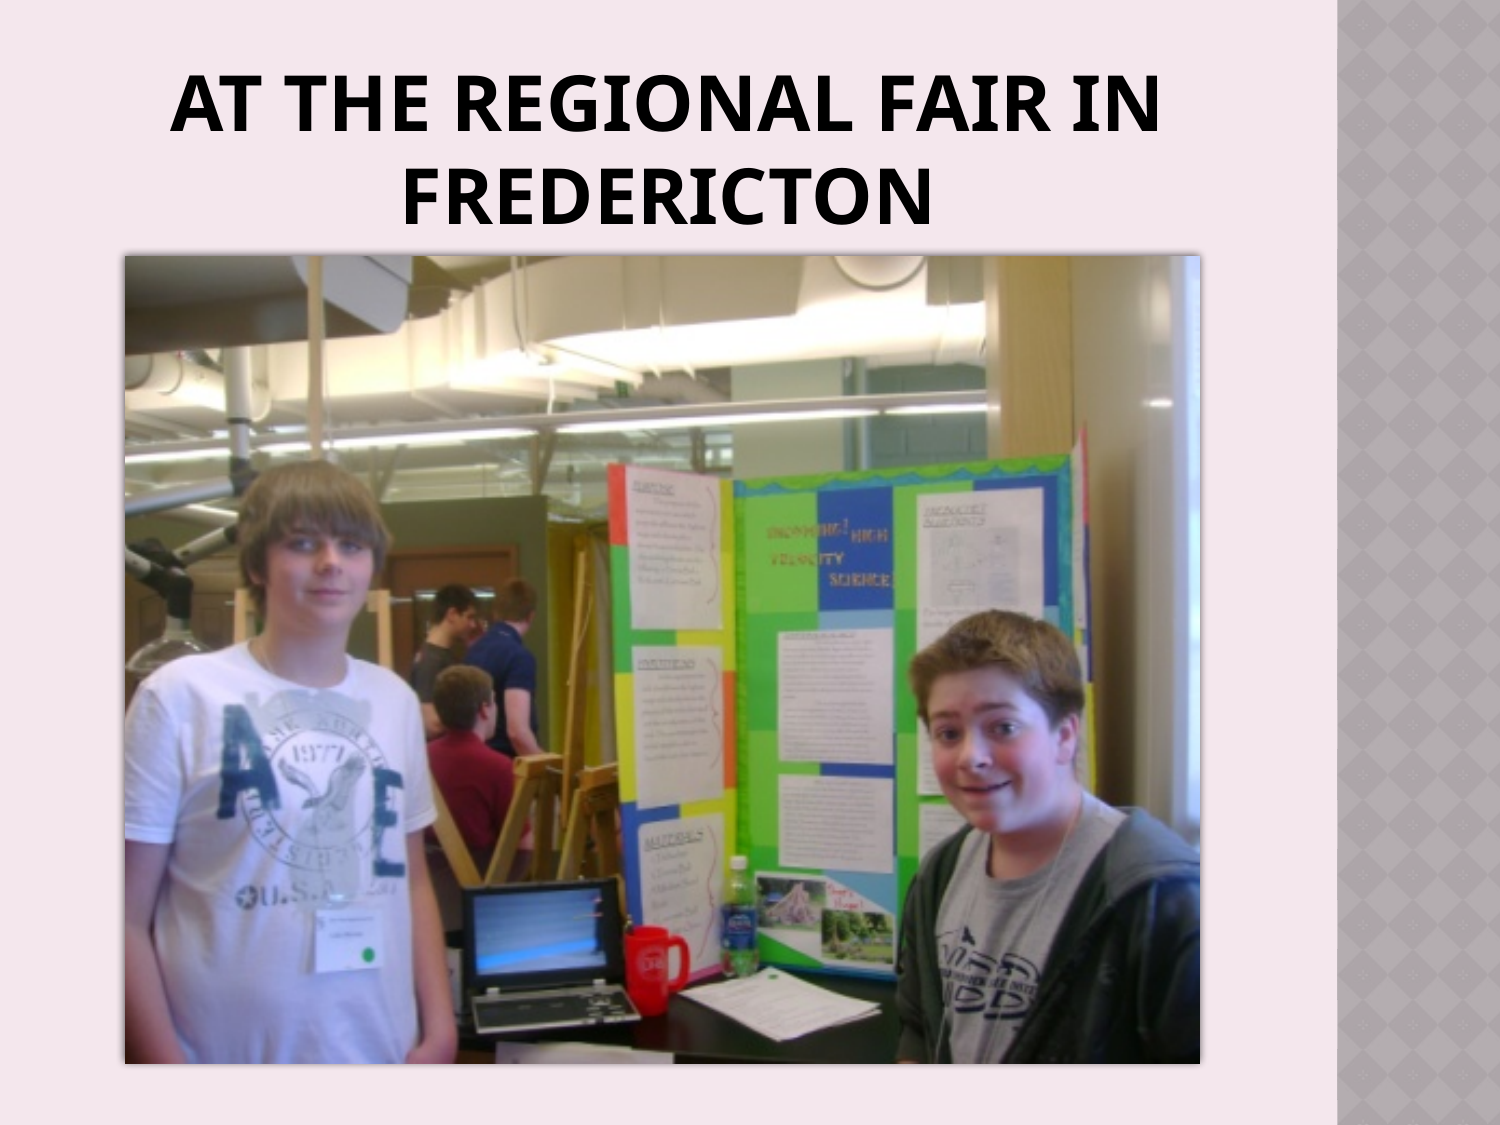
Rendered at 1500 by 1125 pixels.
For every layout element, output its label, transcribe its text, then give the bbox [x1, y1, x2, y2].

title At the regional fair in Fredericton [75, 52, 1263, 240]
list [124, 255, 1201, 1064]
